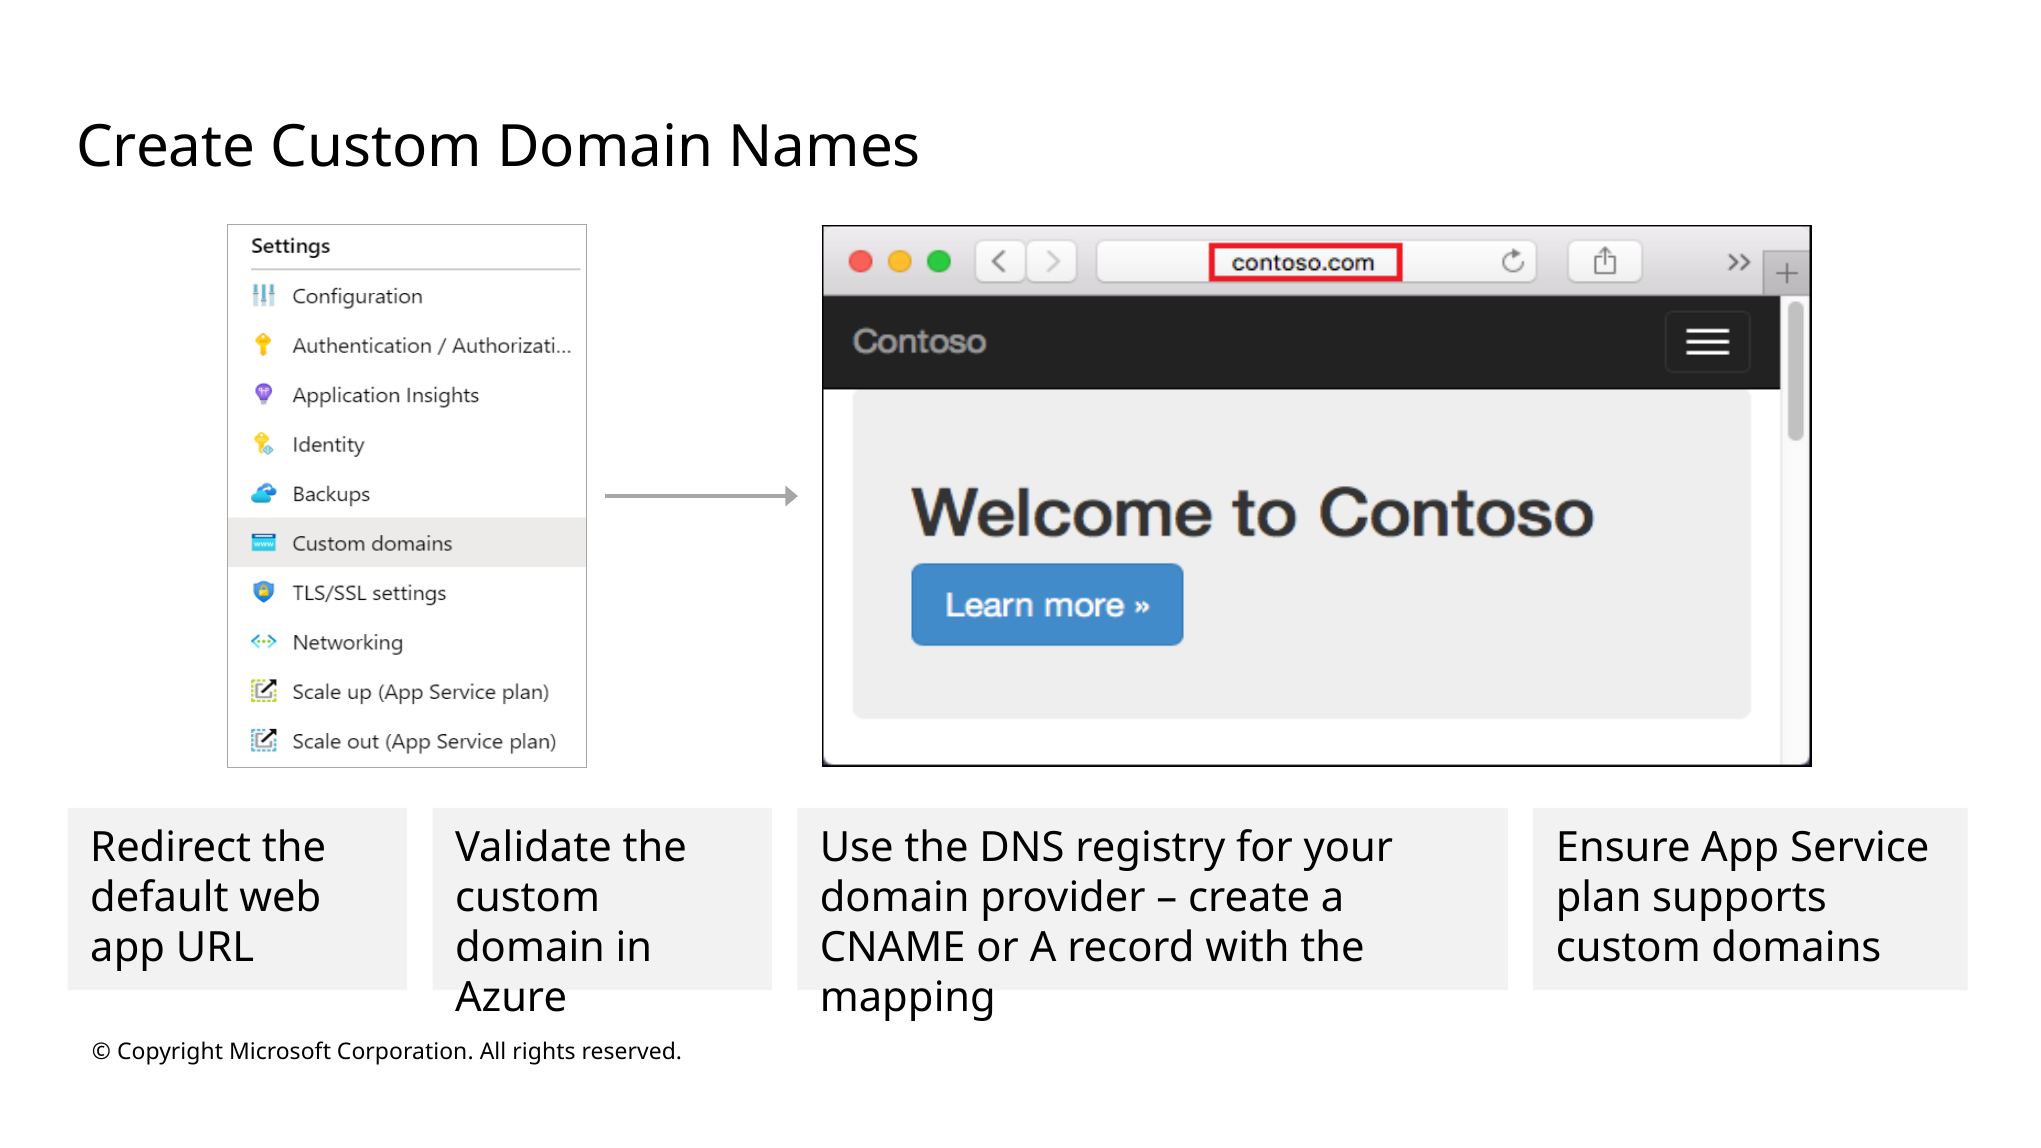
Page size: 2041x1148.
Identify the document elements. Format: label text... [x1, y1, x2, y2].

picture [227, 224, 586, 768]
title Create Custom Domain Names [76, 93, 1968, 230]
text_box Redirect the default web app URL [67, 807, 408, 991]
text_box Use the DNS registry for your domain provider – create a CNAME or A record with the mapping [797, 807, 1508, 991]
text_box Validate the custom domain in Azure [432, 807, 772, 991]
text_box Ensure App Service plan supports custom domains [1533, 807, 1968, 991]
picture [821, 224, 1813, 768]
